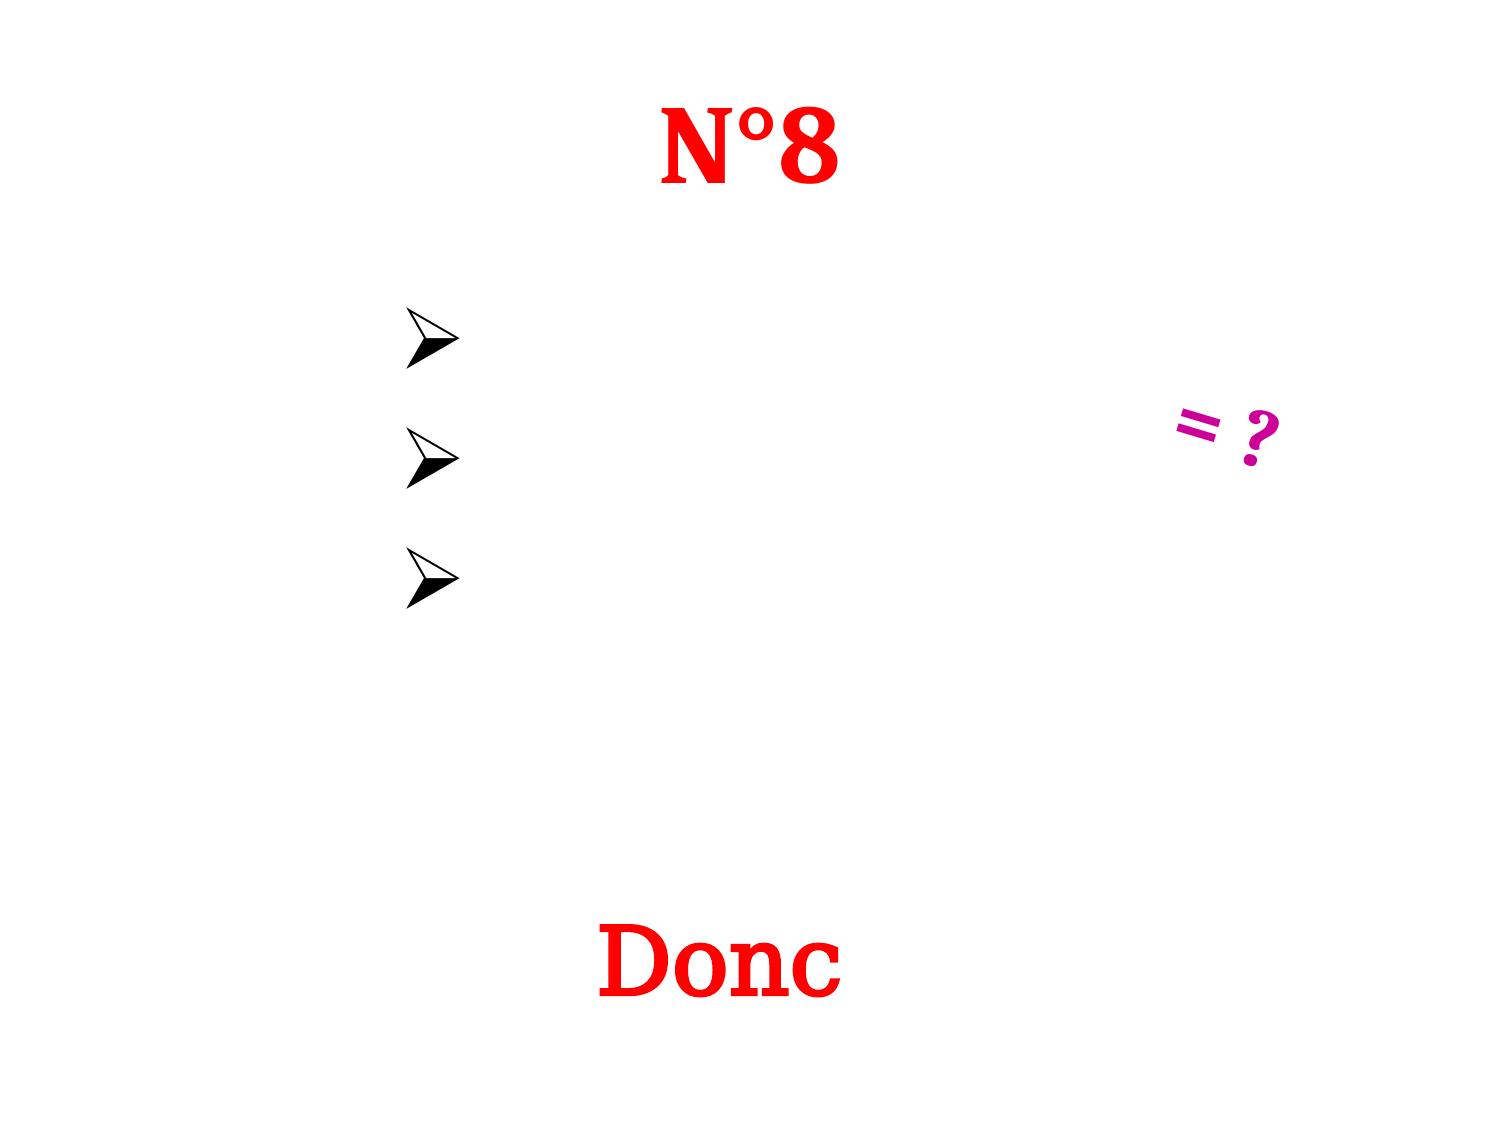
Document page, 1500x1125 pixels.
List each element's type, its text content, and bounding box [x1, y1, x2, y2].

text_box N°8 [0, 63, 1500, 214]
